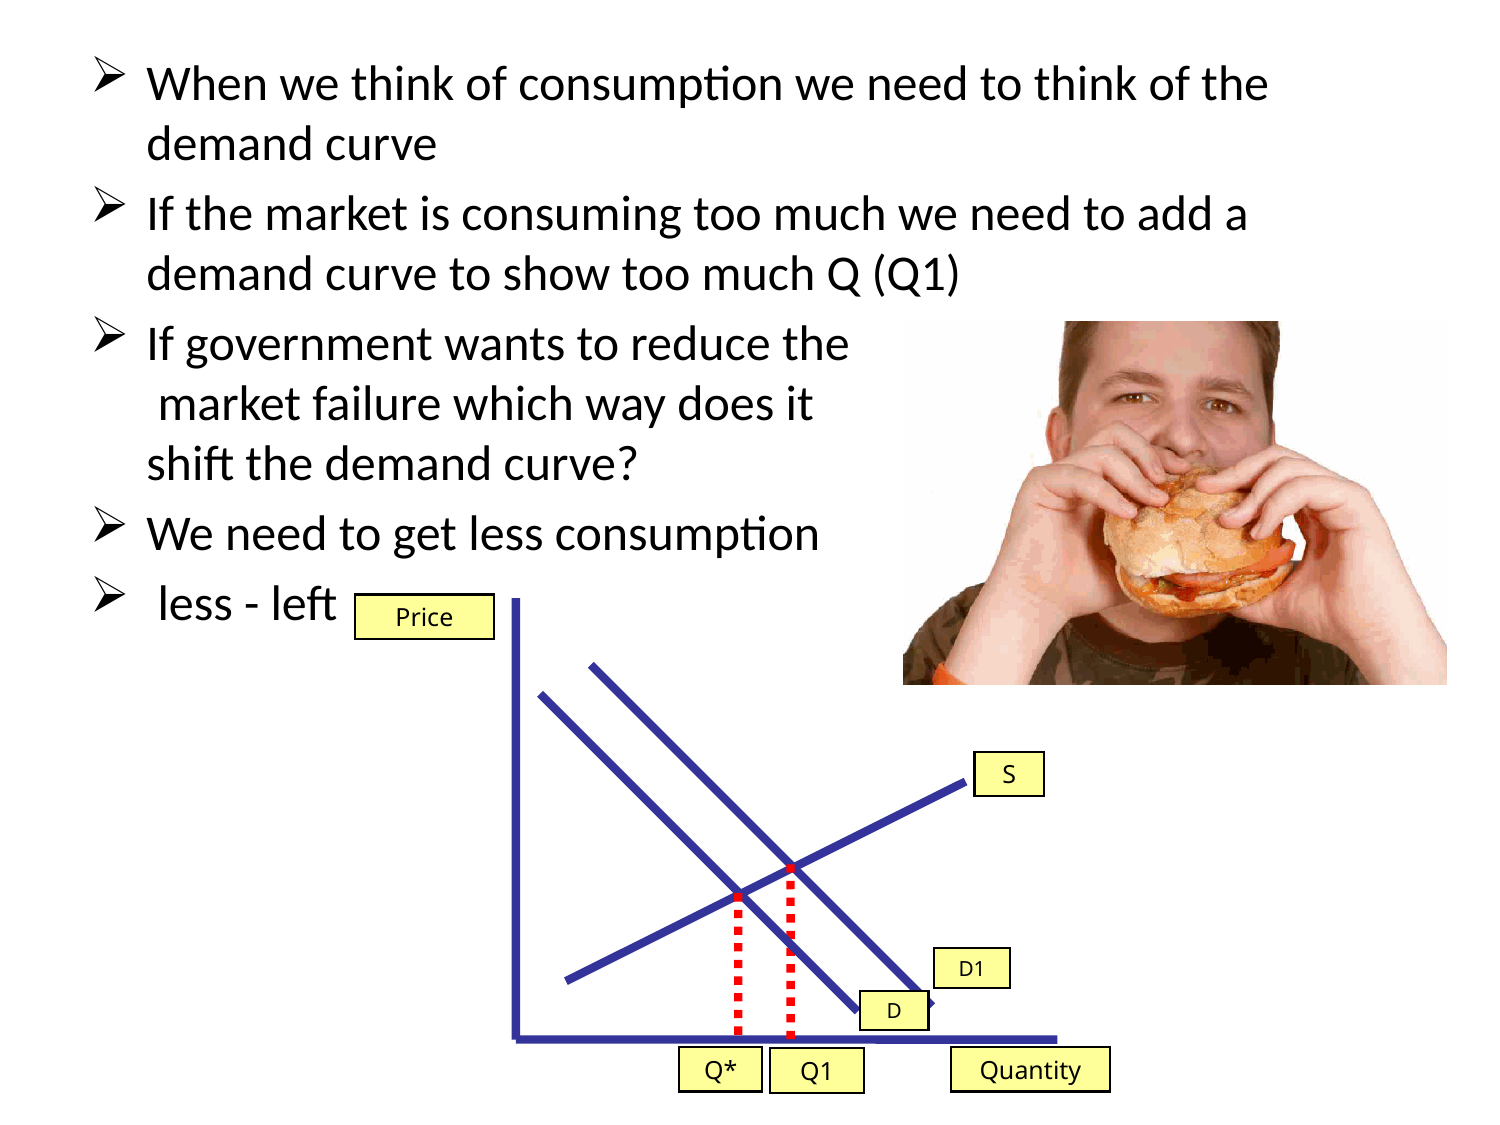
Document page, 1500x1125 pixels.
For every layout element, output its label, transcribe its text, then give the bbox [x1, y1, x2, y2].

text_box S [974, 751, 1044, 797]
text_box Q1 [770, 1047, 865, 1093]
list When we think of consumption we need to think of the demand curve If the market is consuming too much we need to add a demand curve to show too much Q (Q1) If government wants to reduce the market failure which way does it need to shift the demand curve? We need to get less consumption less - left [75, 42, 1425, 1005]
text_box Quantity [950, 1046, 1111, 1092]
text_box Price [354, 594, 495, 640]
text_box D1 [933, 947, 1011, 988]
text_box D [859, 990, 929, 1031]
picture [903, 321, 1448, 686]
text_box Q* [679, 1046, 763, 1092]
